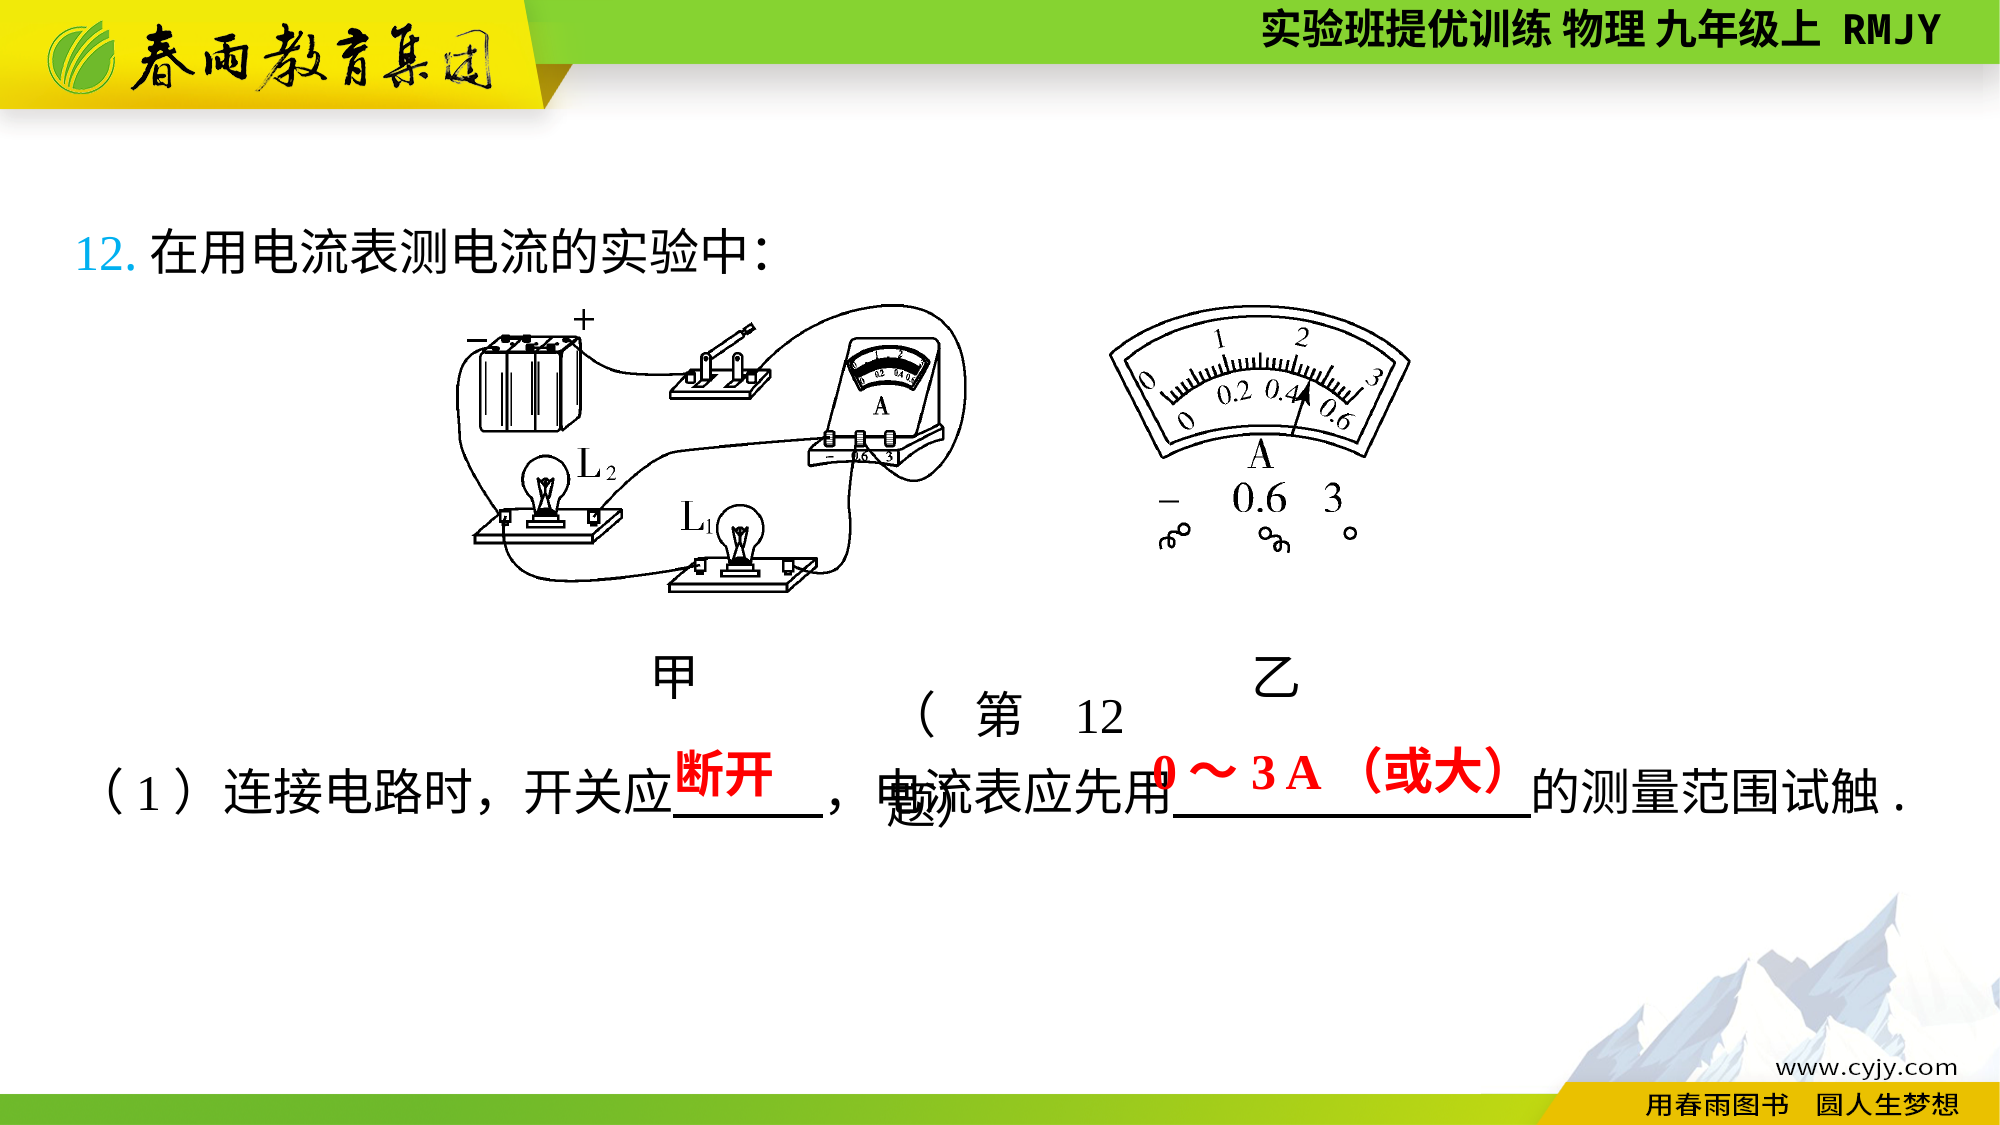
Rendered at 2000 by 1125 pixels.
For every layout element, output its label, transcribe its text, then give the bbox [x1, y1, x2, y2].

picture [0, 0, 2000, 1125]
text_box 0～3 A（或大） [1137, 731, 1549, 807]
list 12.在用电流表测电流的实验中： （1）连接电路时，开关应 ，电流表应先用 的测量范围试触. [59, 182, 1944, 835]
text_box （第12题） [871, 646, 1152, 752]
text_box 断开 [659, 734, 790, 810]
text_box 乙 [1236, 608, 1317, 714]
text_box 甲 [634, 608, 715, 714]
